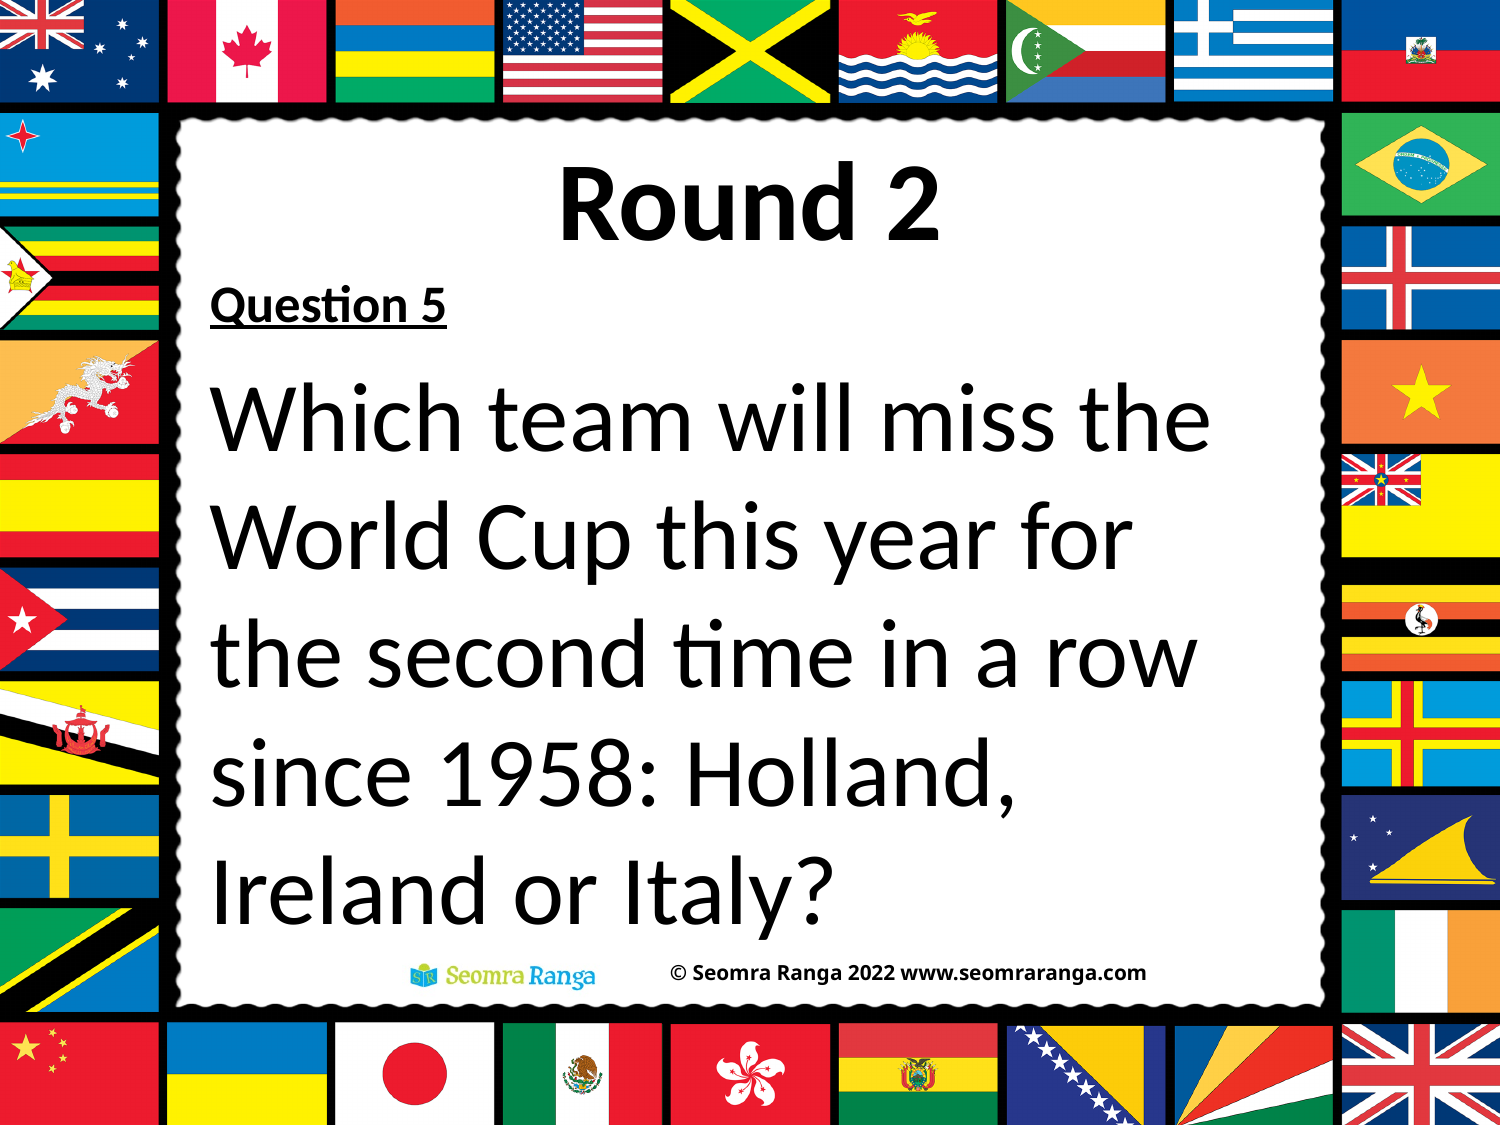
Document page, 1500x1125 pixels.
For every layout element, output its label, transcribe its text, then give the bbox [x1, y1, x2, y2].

text_box © Seomra Ranga 2022 www.seomraranga.com [631, 953, 1187, 993]
picture [0, 0, 1500, 1125]
list Question 5 Which team will miss the World Cup this year for the second time in a row since 1958: Holland, Ireland or Italy? [194, 261, 1306, 953]
title Round 2 [183, 101, 1317, 290]
picture [10, 122, 36, 150]
